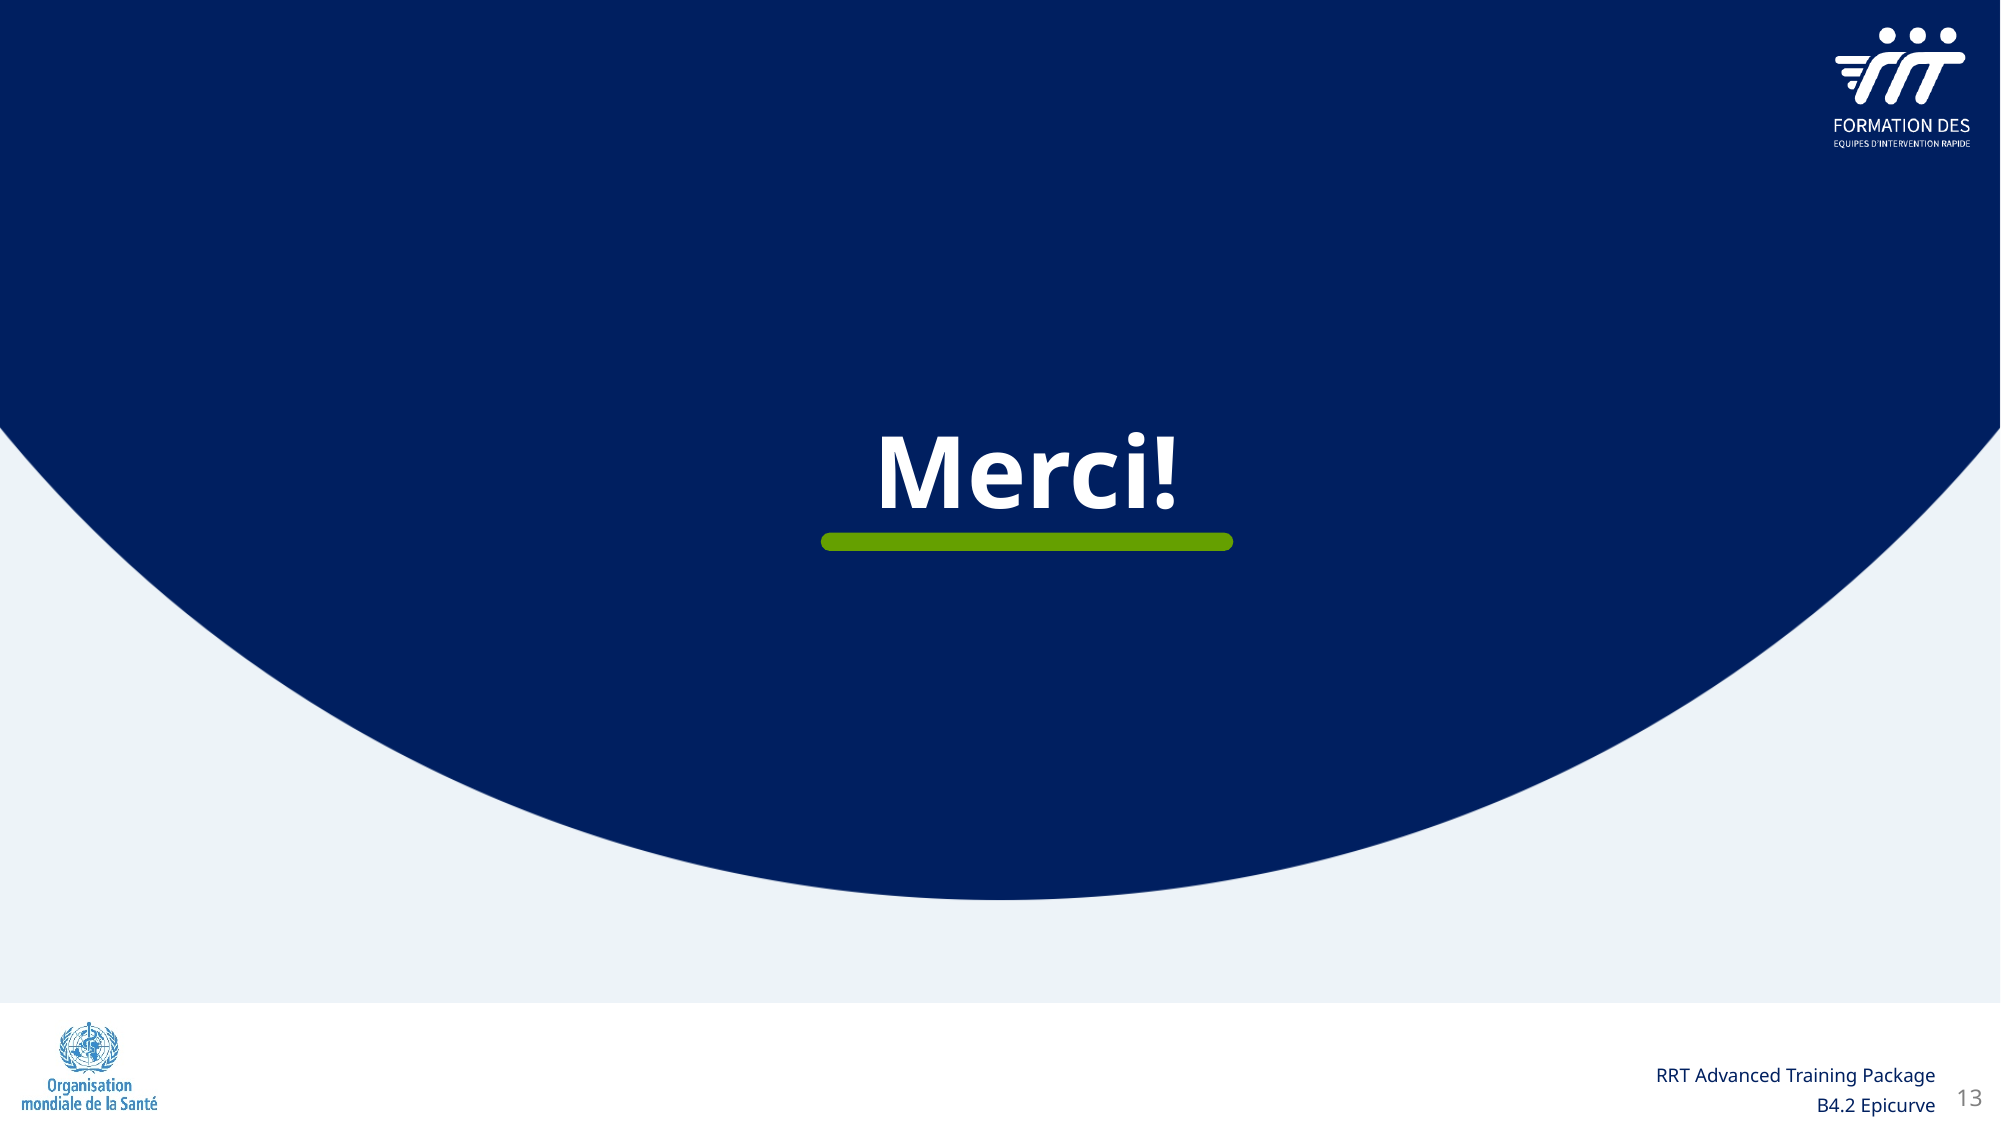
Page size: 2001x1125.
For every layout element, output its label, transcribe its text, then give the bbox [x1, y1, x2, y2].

list Merci! [95, 322, 1959, 631]
picture [0, 0, 2001, 1003]
picture [20, 1020, 158, 1111]
